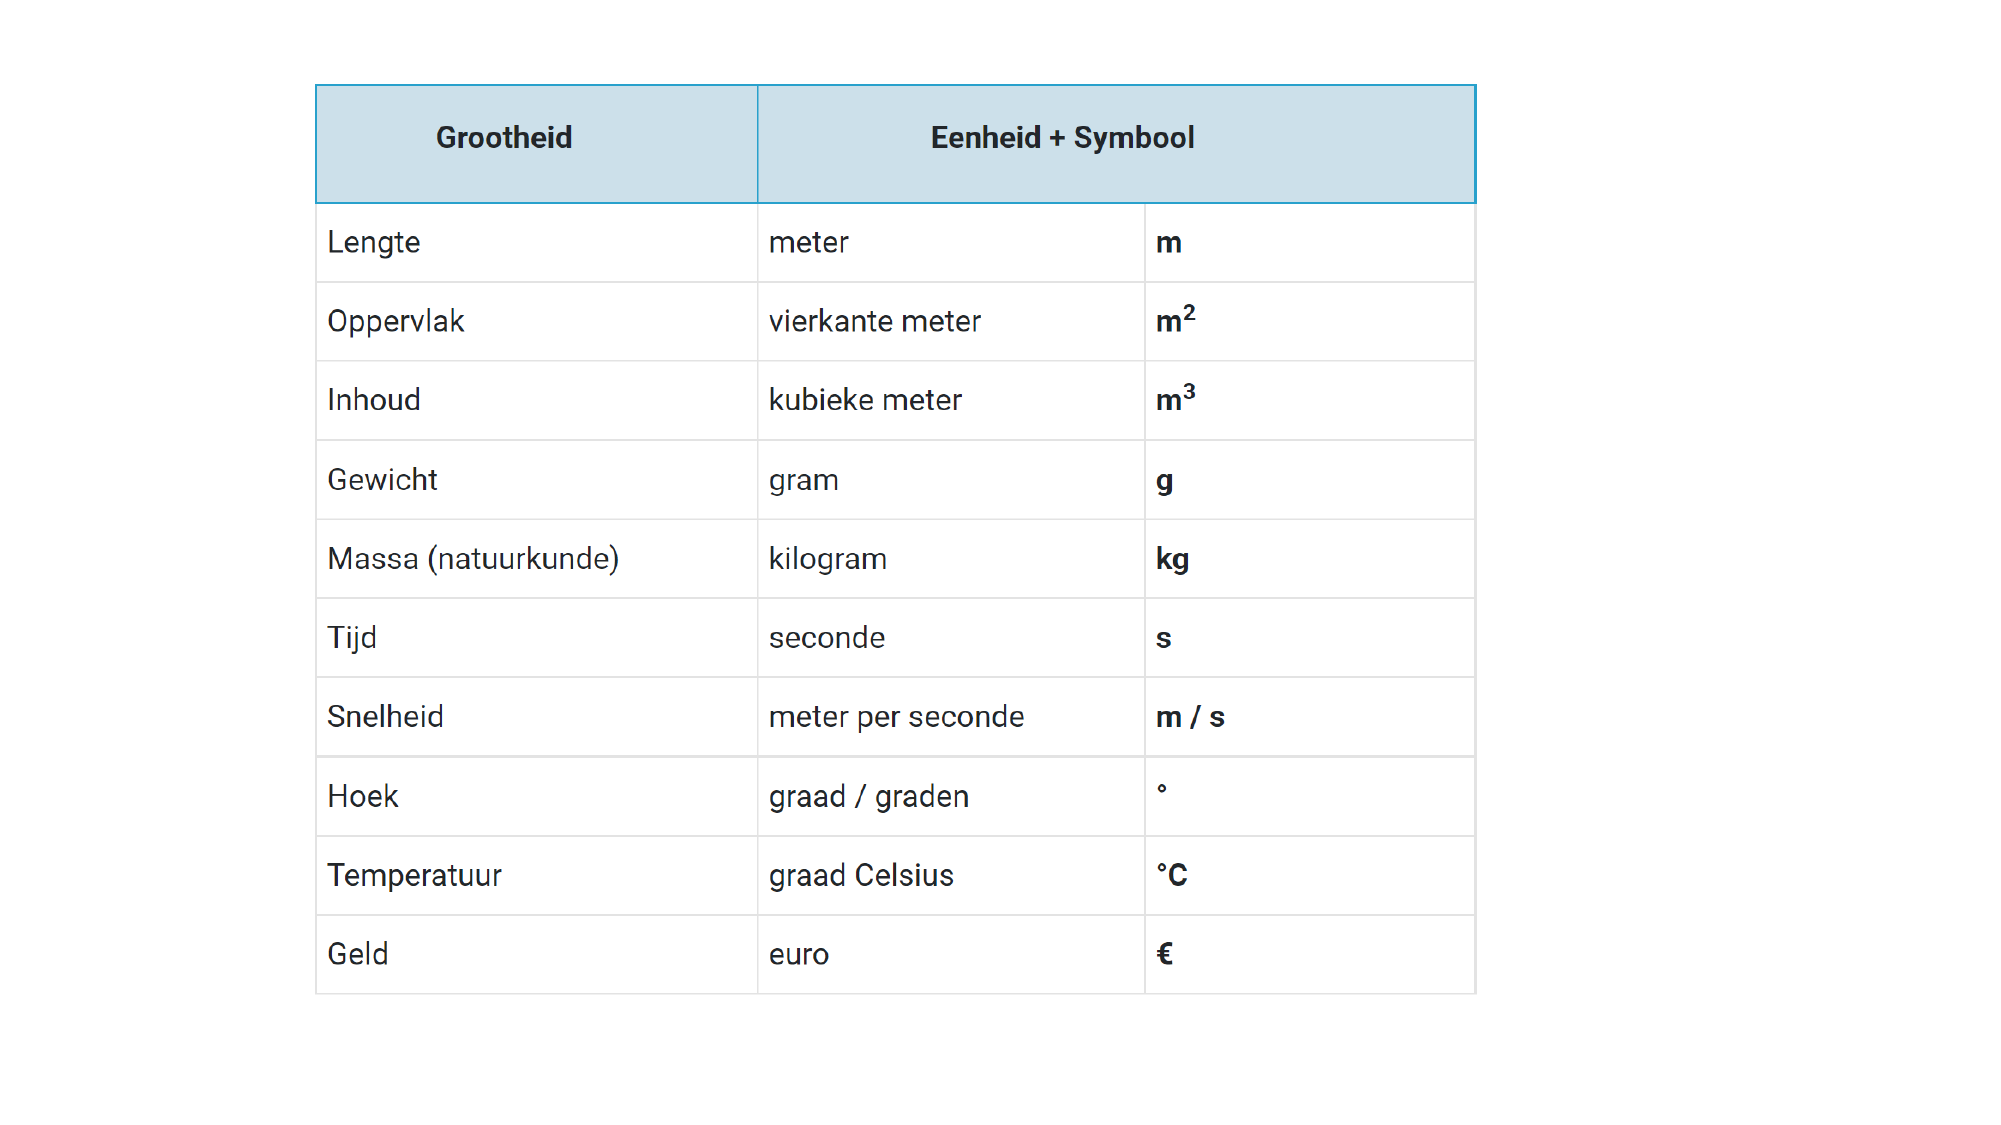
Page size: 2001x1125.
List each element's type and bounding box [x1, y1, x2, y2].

picture [302, 72, 1485, 1013]
